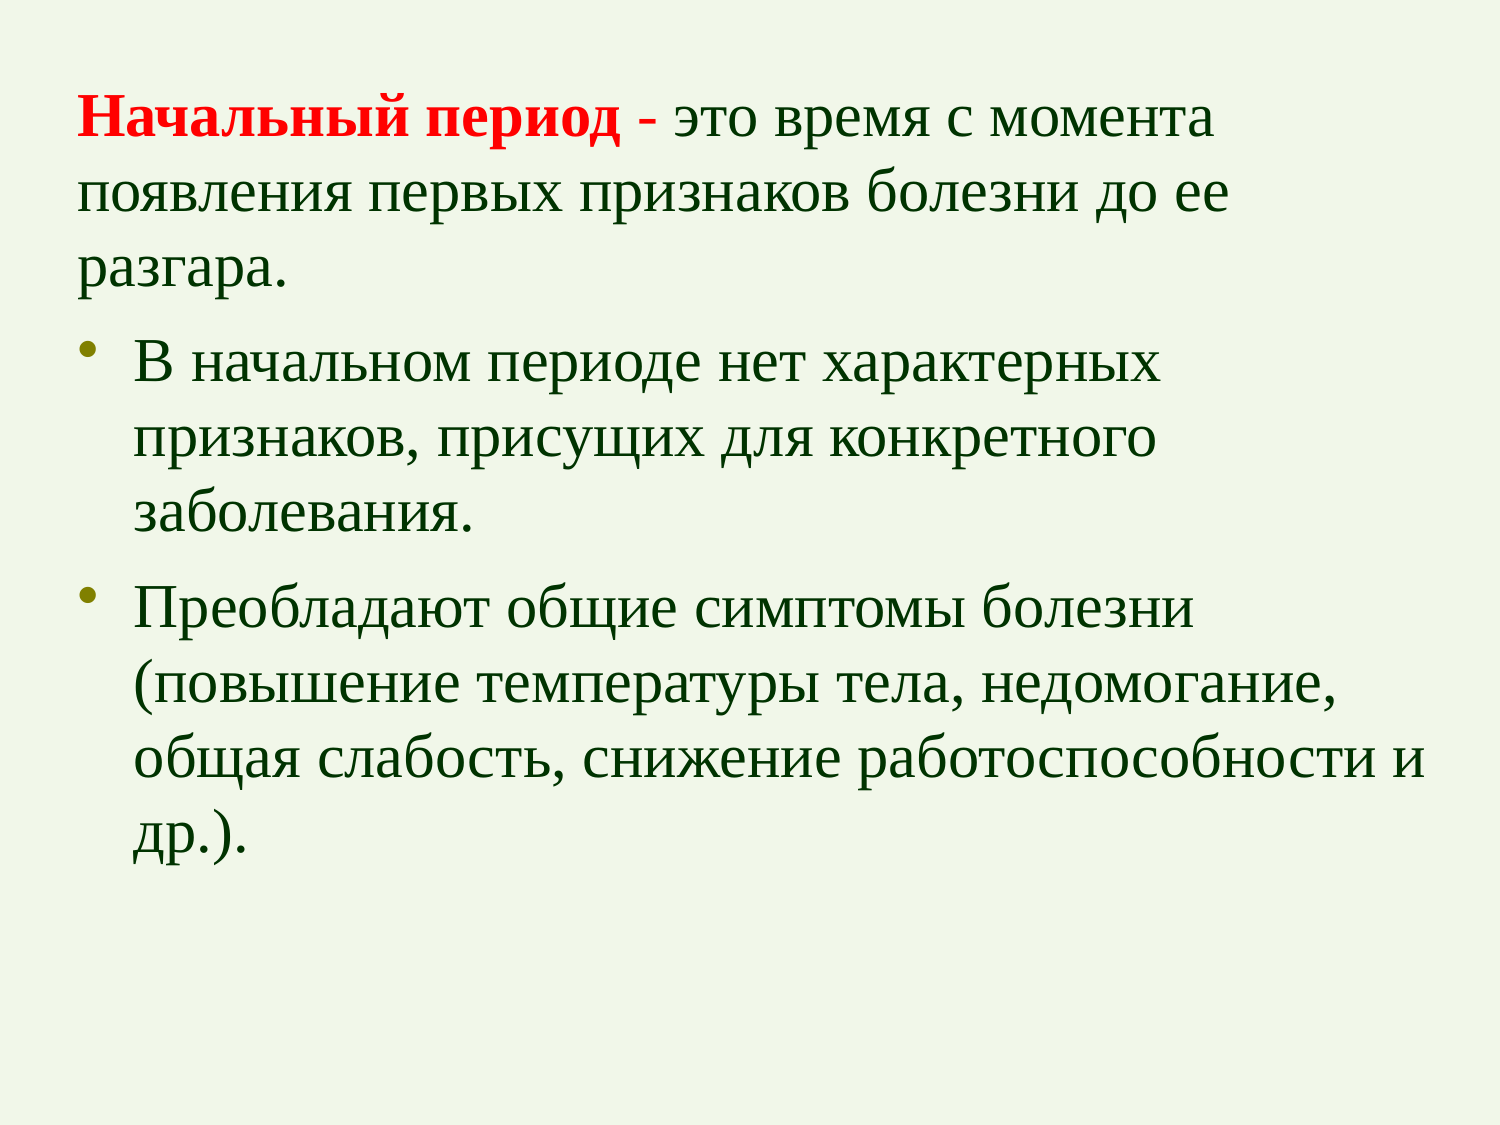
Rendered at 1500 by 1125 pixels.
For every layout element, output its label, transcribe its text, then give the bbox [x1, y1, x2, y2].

list Начальный период - это время с момента появления первых признаков болезни до ее разгара. В начальном периоде нет характерных признаков, присущих для конкретного заболевания. Преобладают общие симптомы болезни (повышение температуры тела, недомогание, общая слабость, снижение работоспособности и др.). [62, 66, 1450, 979]
